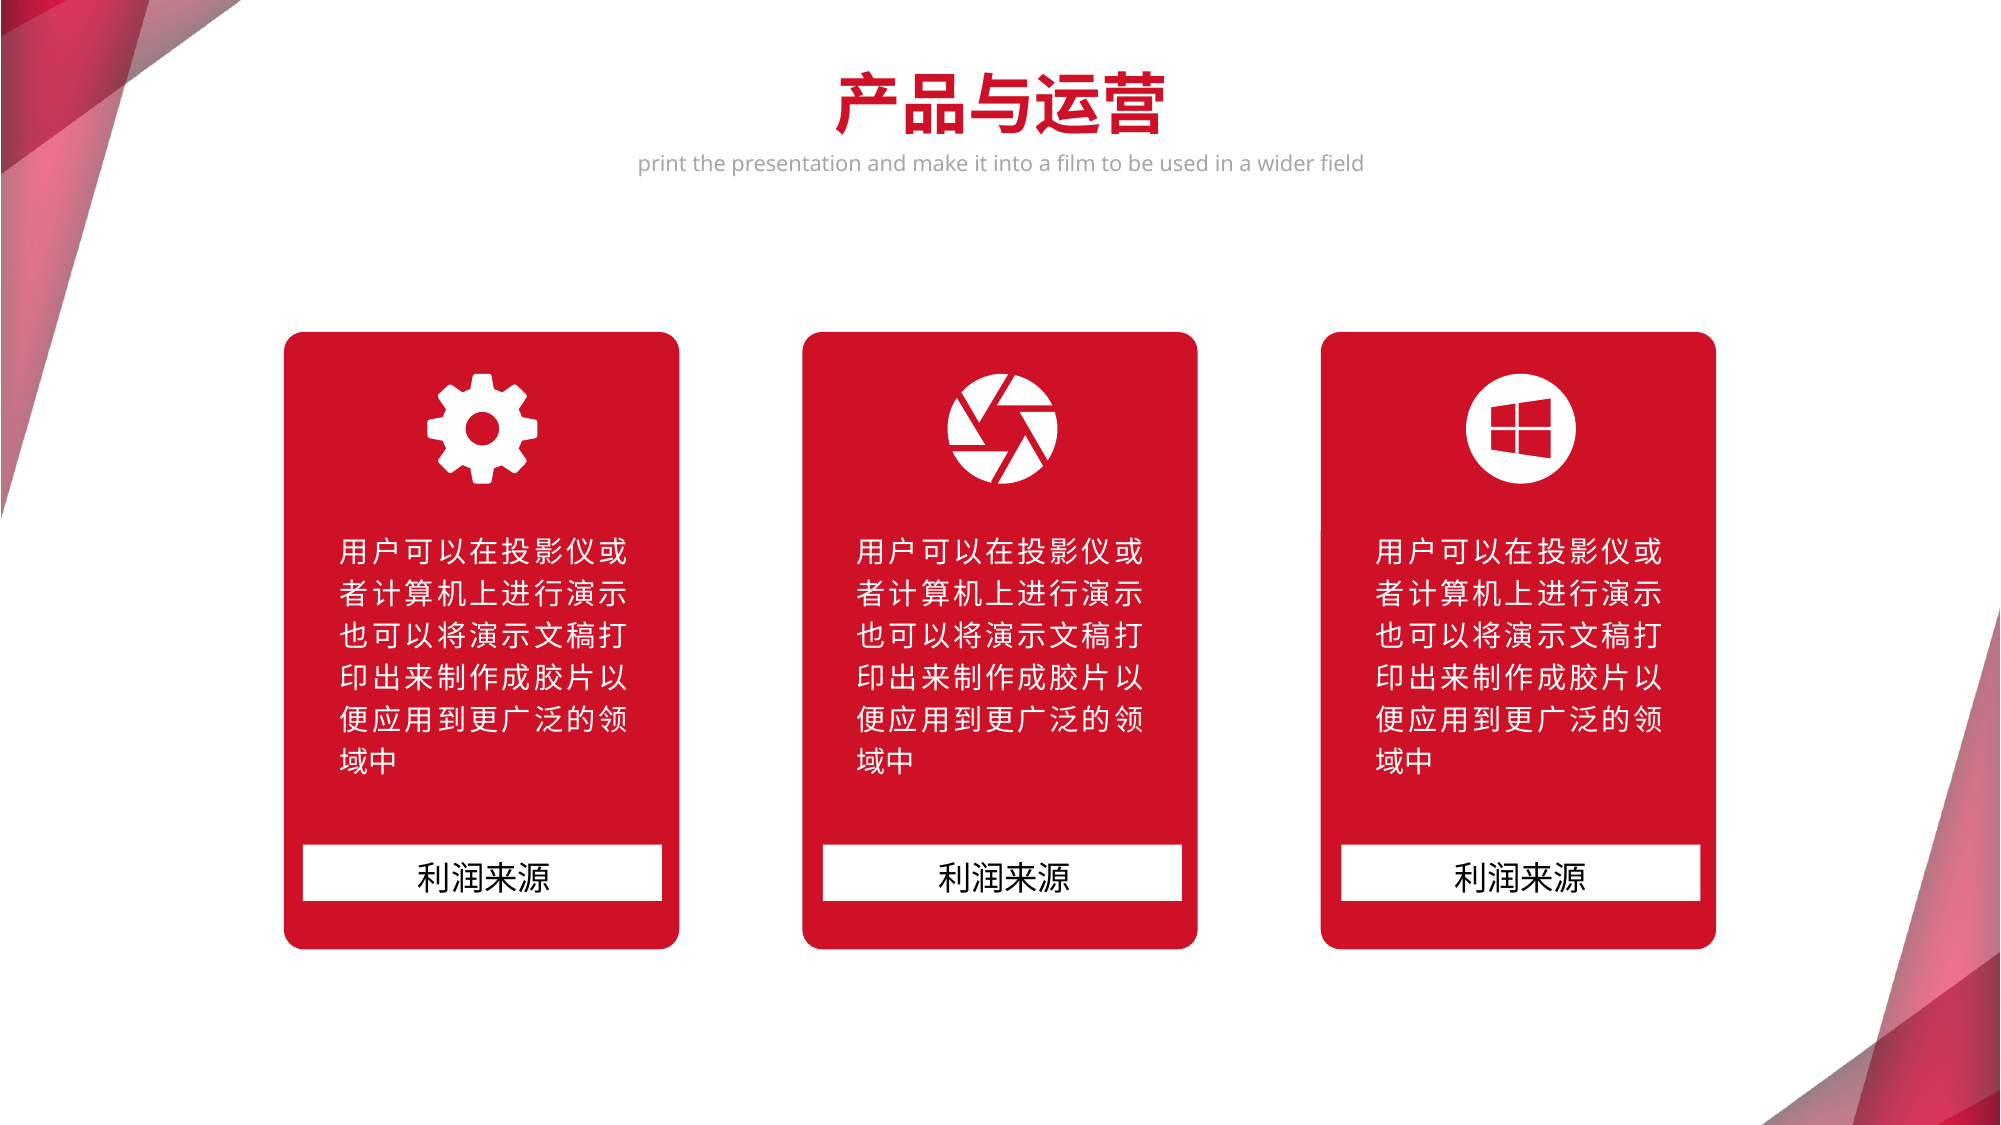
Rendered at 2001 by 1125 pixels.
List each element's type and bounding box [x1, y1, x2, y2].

text_box [283, 331, 680, 950]
picture [1697, 606, 1999, 1125]
text_box [1320, 331, 1717, 950]
picture [2, 0, 303, 520]
text_box [802, 331, 1198, 950]
text_box [544, 54, 1459, 184]
